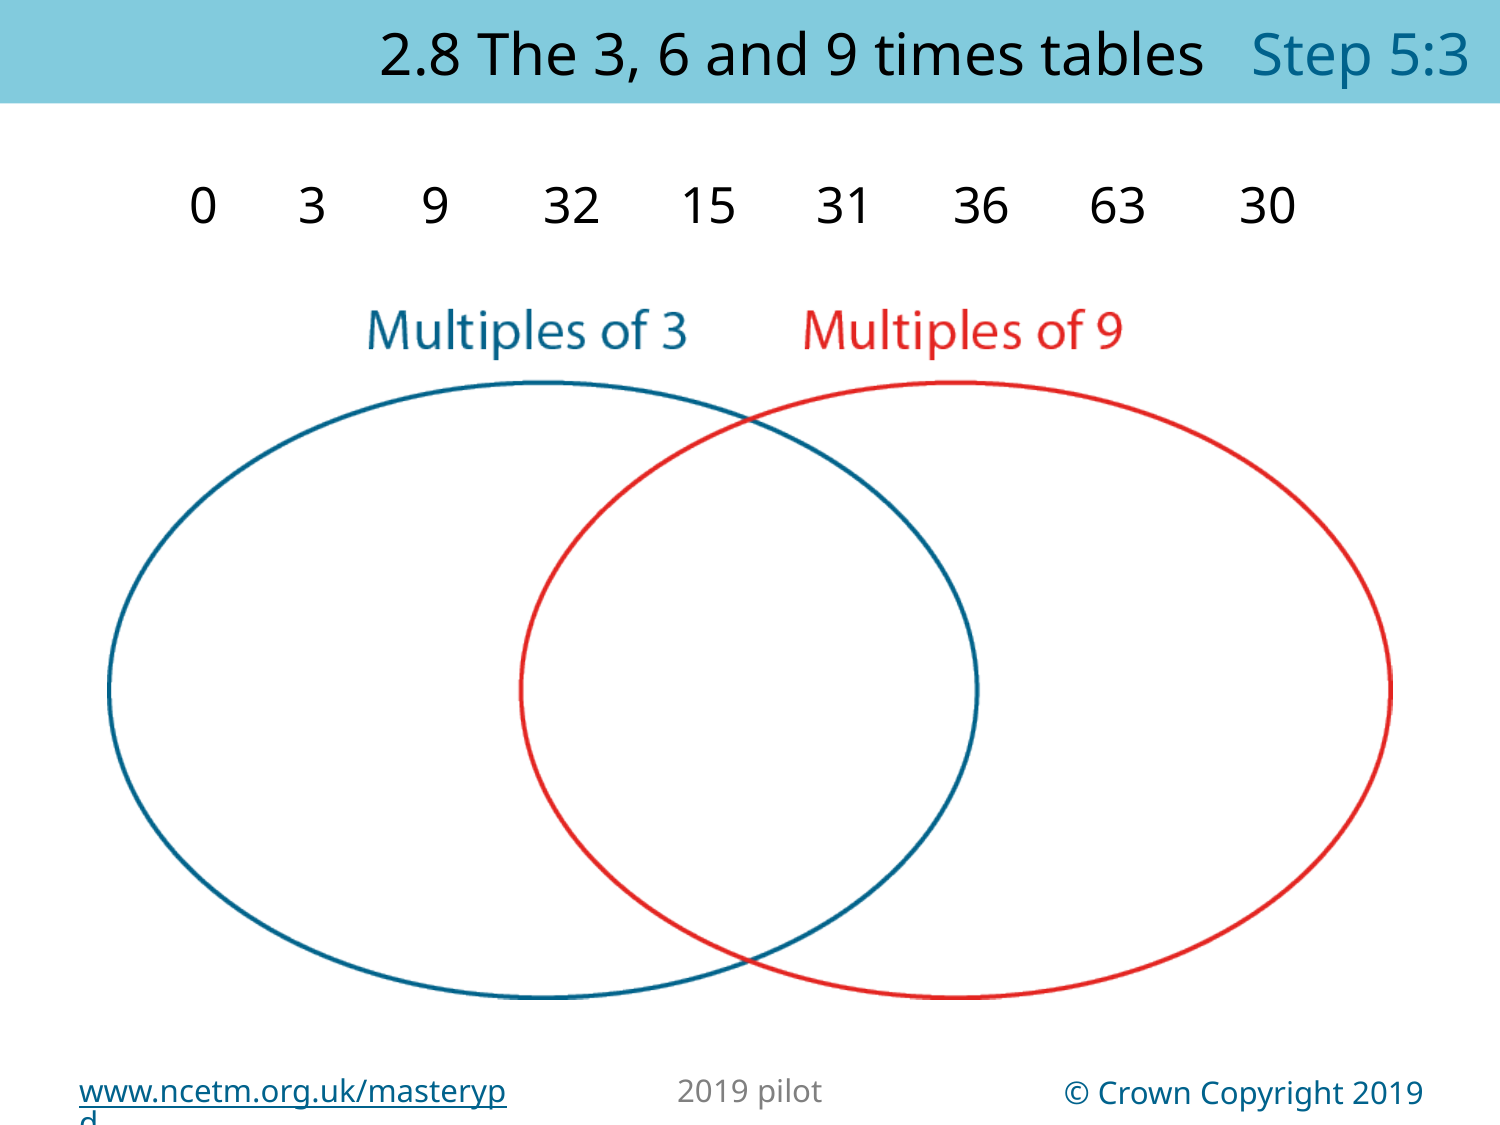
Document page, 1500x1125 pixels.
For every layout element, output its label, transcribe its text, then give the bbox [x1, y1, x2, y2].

text_box 31 [801, 166, 889, 241]
text_box 36 [938, 166, 1026, 241]
list 2.8 The 3, 6 and 9 times tables Step 5:3 [0, 0, 1500, 104]
text_box 0 [174, 166, 234, 241]
picture [106, 301, 1394, 1000]
text_box 63 [1074, 166, 1162, 241]
picture [106, 699, 517, 1000]
text_box 30 [1224, 166, 1312, 241]
text_box 9 [406, 166, 466, 241]
text_box 15 [665, 166, 753, 241]
text_box 3 [284, 166, 343, 241]
text_box 32 [529, 166, 616, 241]
